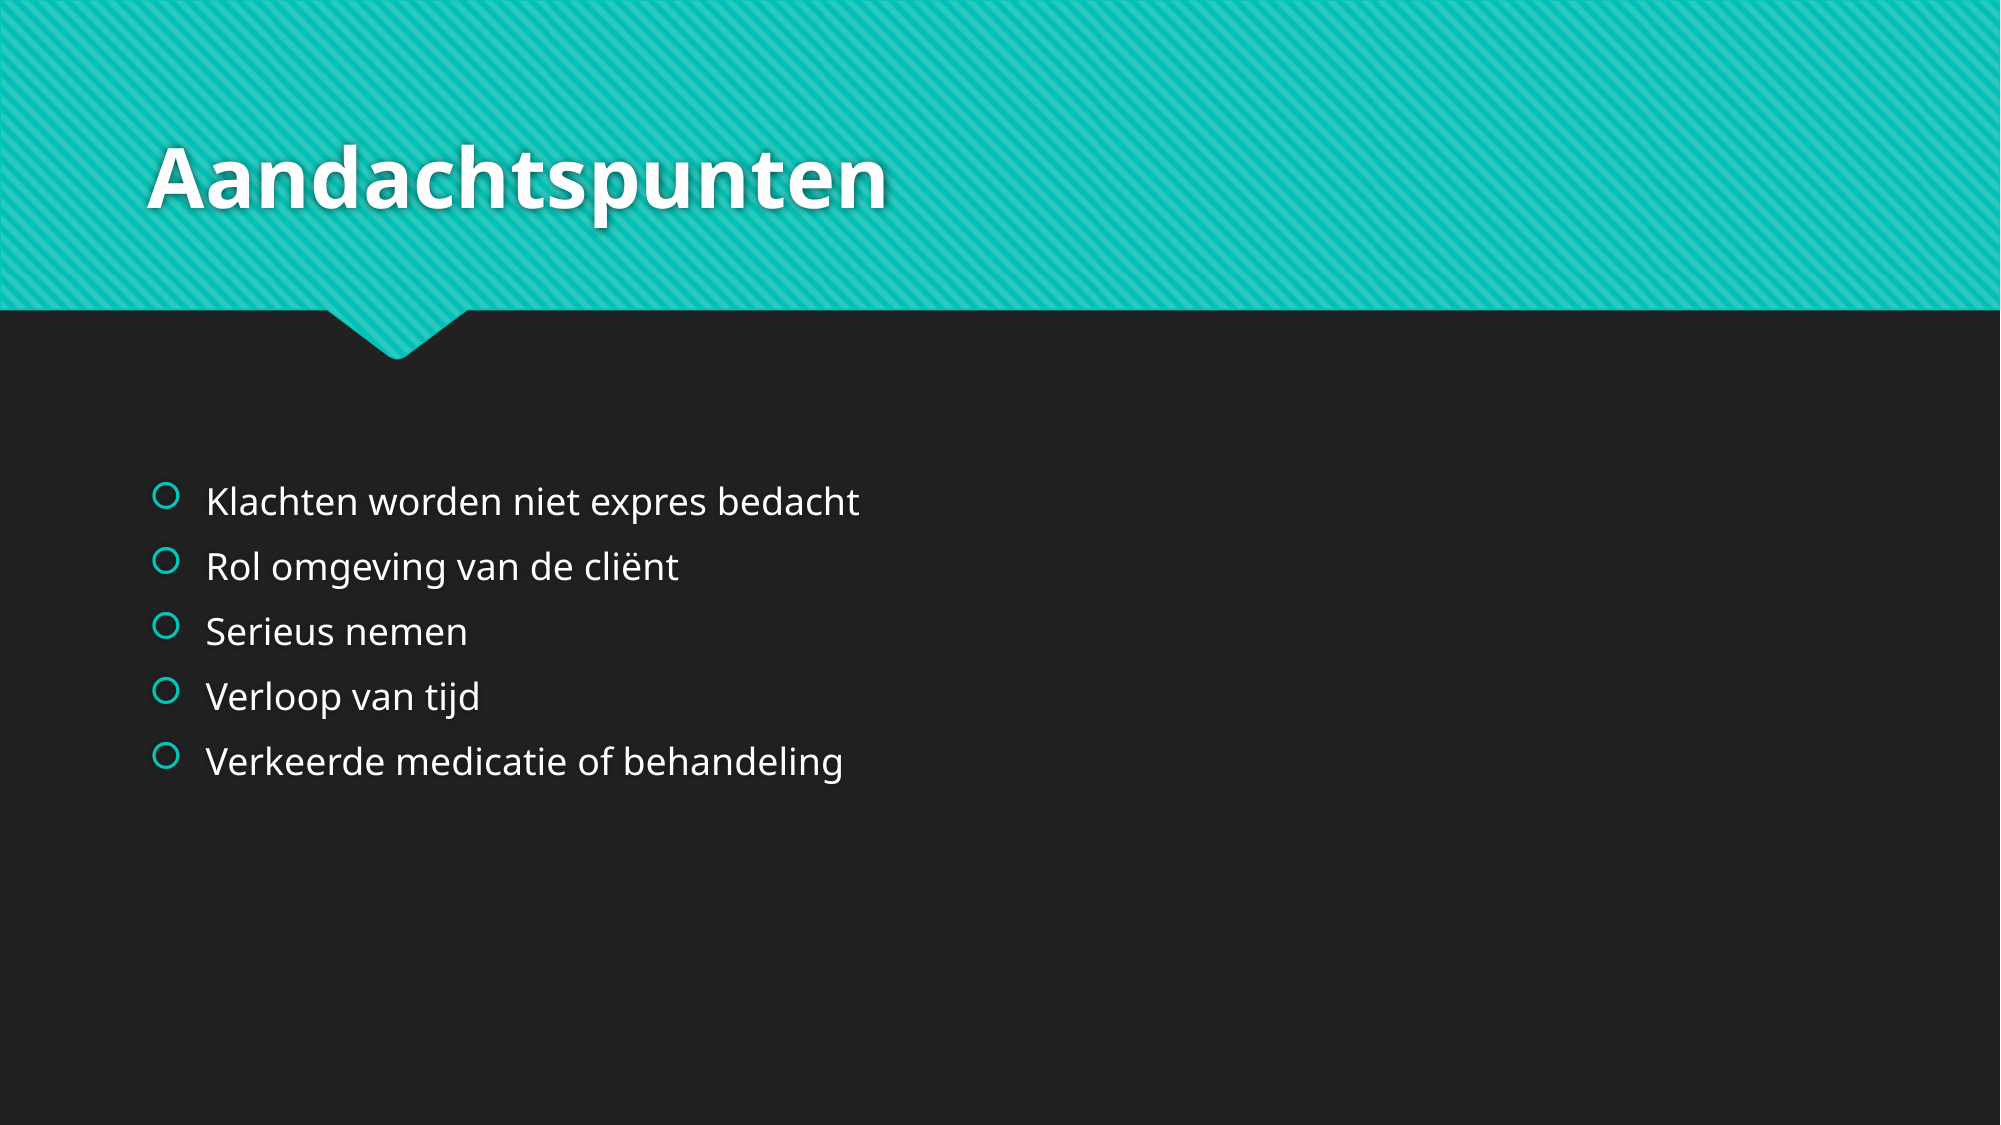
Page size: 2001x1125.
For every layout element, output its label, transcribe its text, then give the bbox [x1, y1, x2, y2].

list Klachten worden niet expres bedacht Rol omgeving van de cliënt Serieus nemen Verloop van tijd Verkeerde medicatie of behandeling [134, 364, 1866, 962]
title Aandachtspunten [132, 73, 1868, 233]
